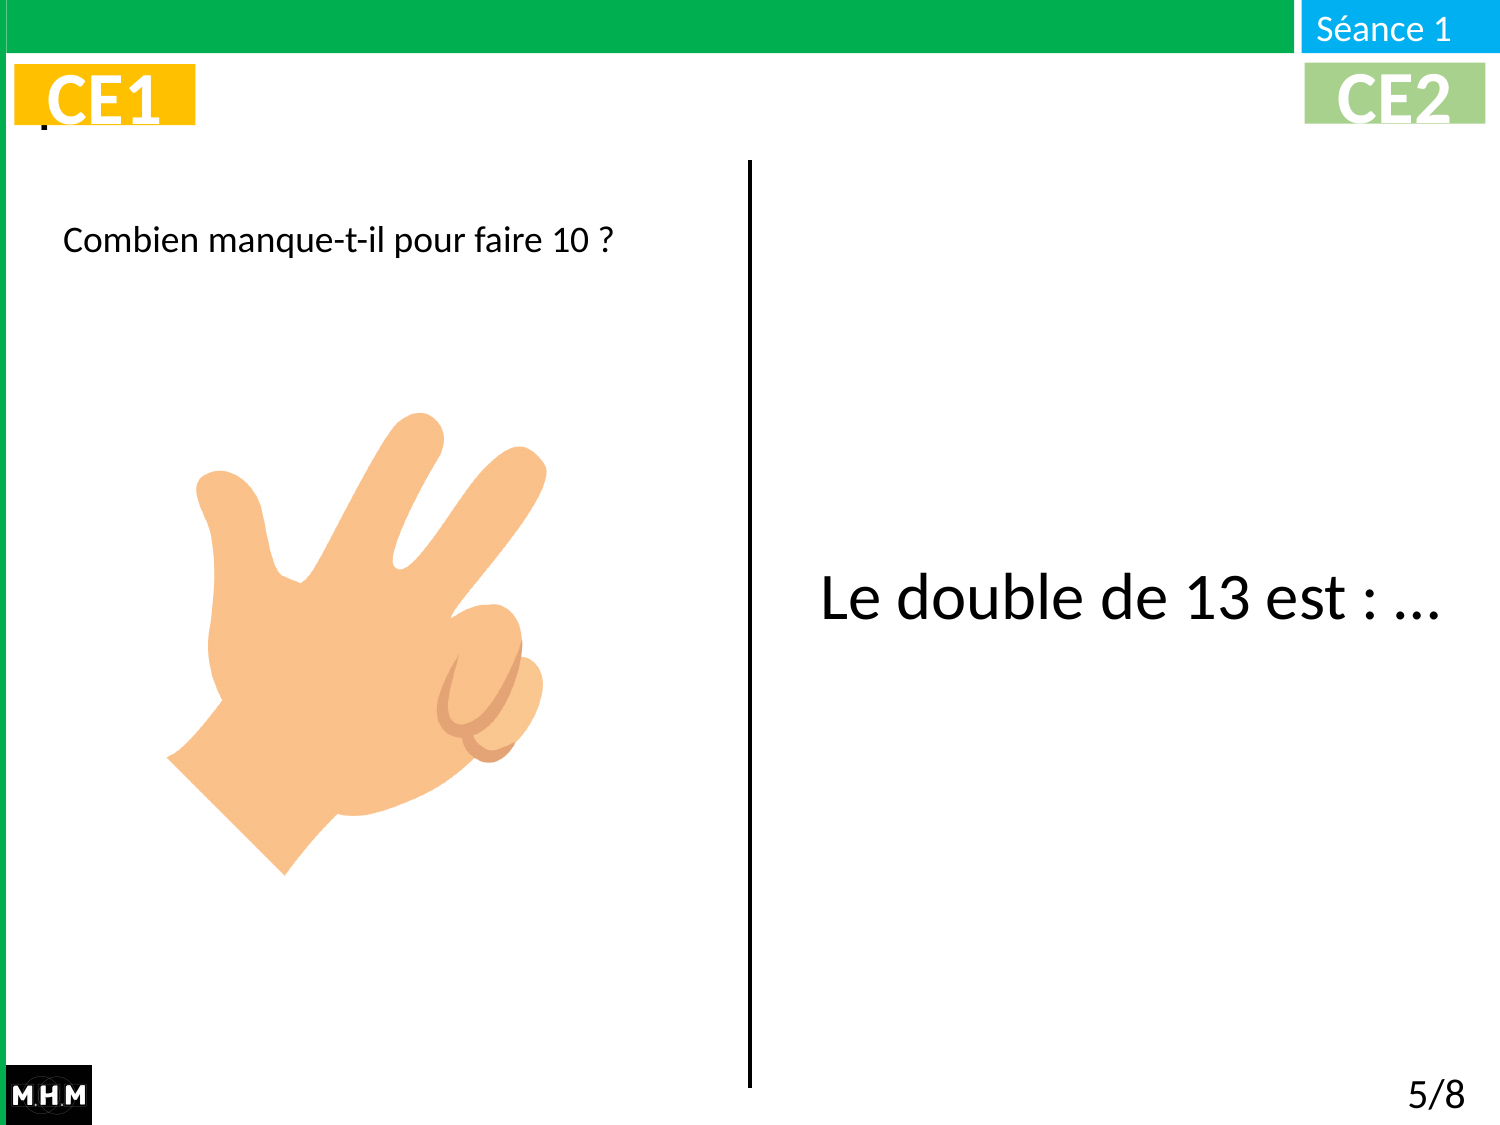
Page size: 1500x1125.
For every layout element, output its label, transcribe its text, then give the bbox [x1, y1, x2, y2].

text_box CE1 [13, 63, 196, 126]
title Combien manque-t-il pour faire 10 ? [48, 196, 653, 285]
list 5/8 [1373, 1064, 1500, 1125]
text_box Le double de 13 est : … [805, 465, 1456, 720]
picture [126, 377, 605, 913]
text_box CE2 [1303, 62, 1487, 125]
picture [6, 1065, 92, 1125]
